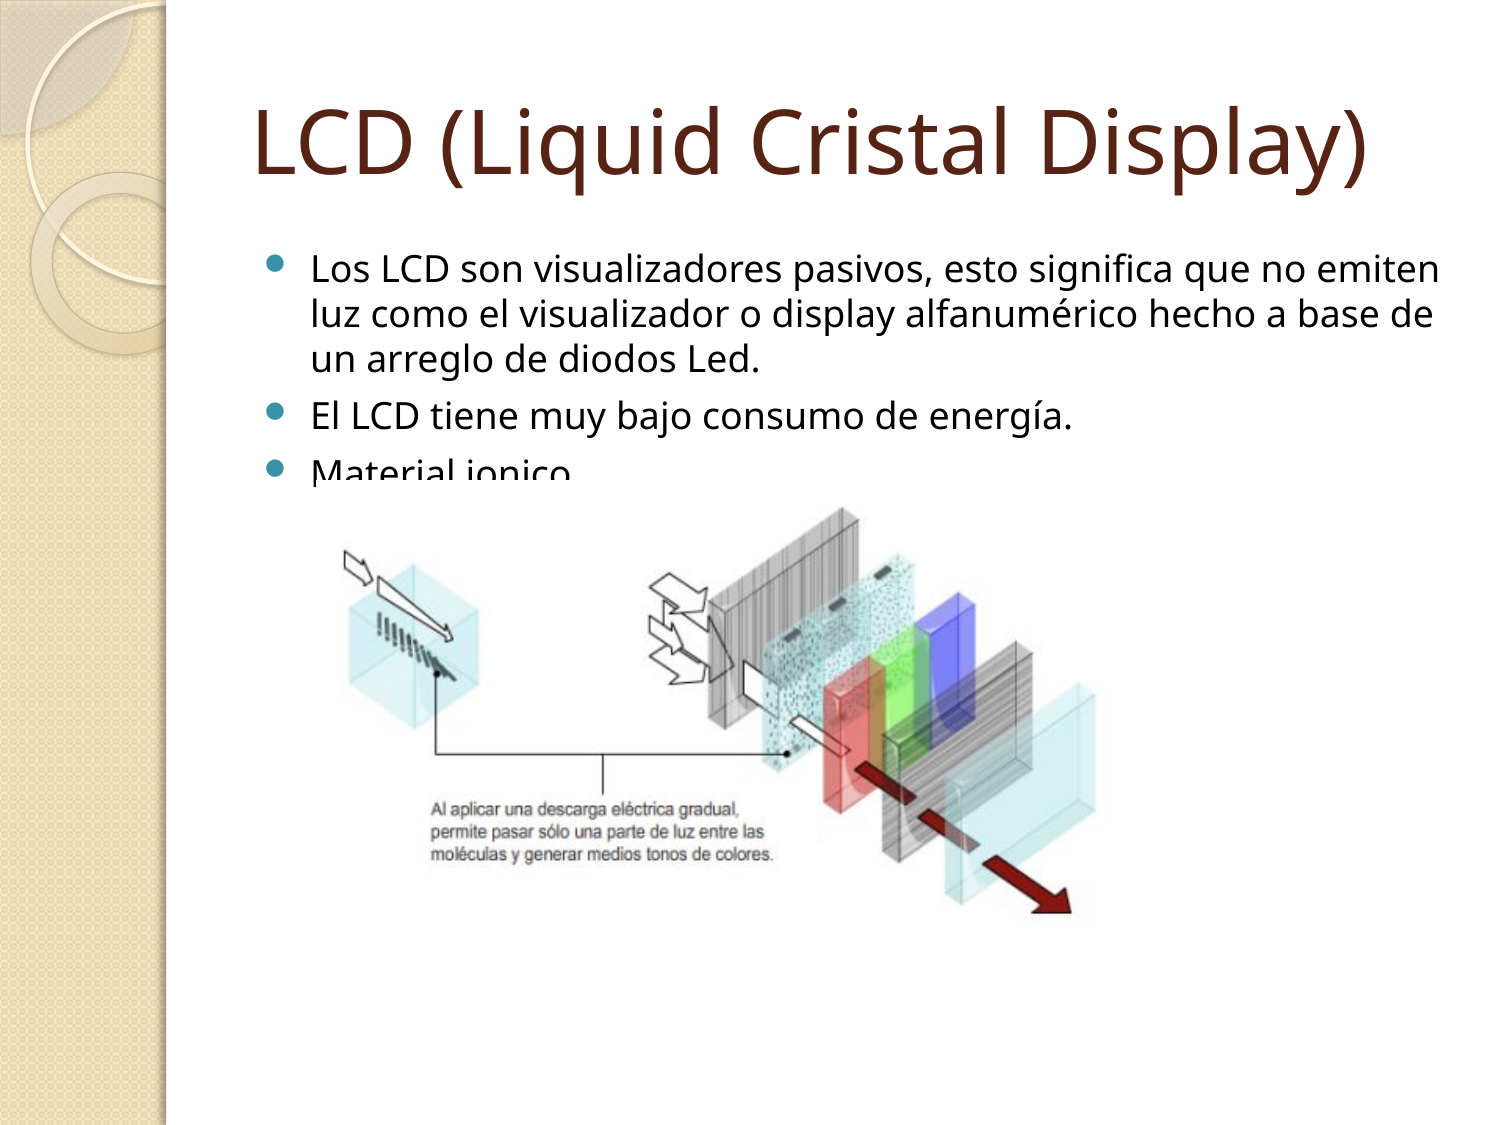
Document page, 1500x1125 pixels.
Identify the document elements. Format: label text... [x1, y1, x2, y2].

picture [316, 480, 1114, 928]
list Los LCD son visualizadores pasivos, esto significa que no emiten luz como el visualizador o display alfanumérico hecho a base de un arreglo de diodos Led. El LCD tiene muy bajo consumo de energía. Material ionico [235, 237, 1466, 1026]
title LCD (Liquid Cristal Display) [235, 45, 1466, 233]
